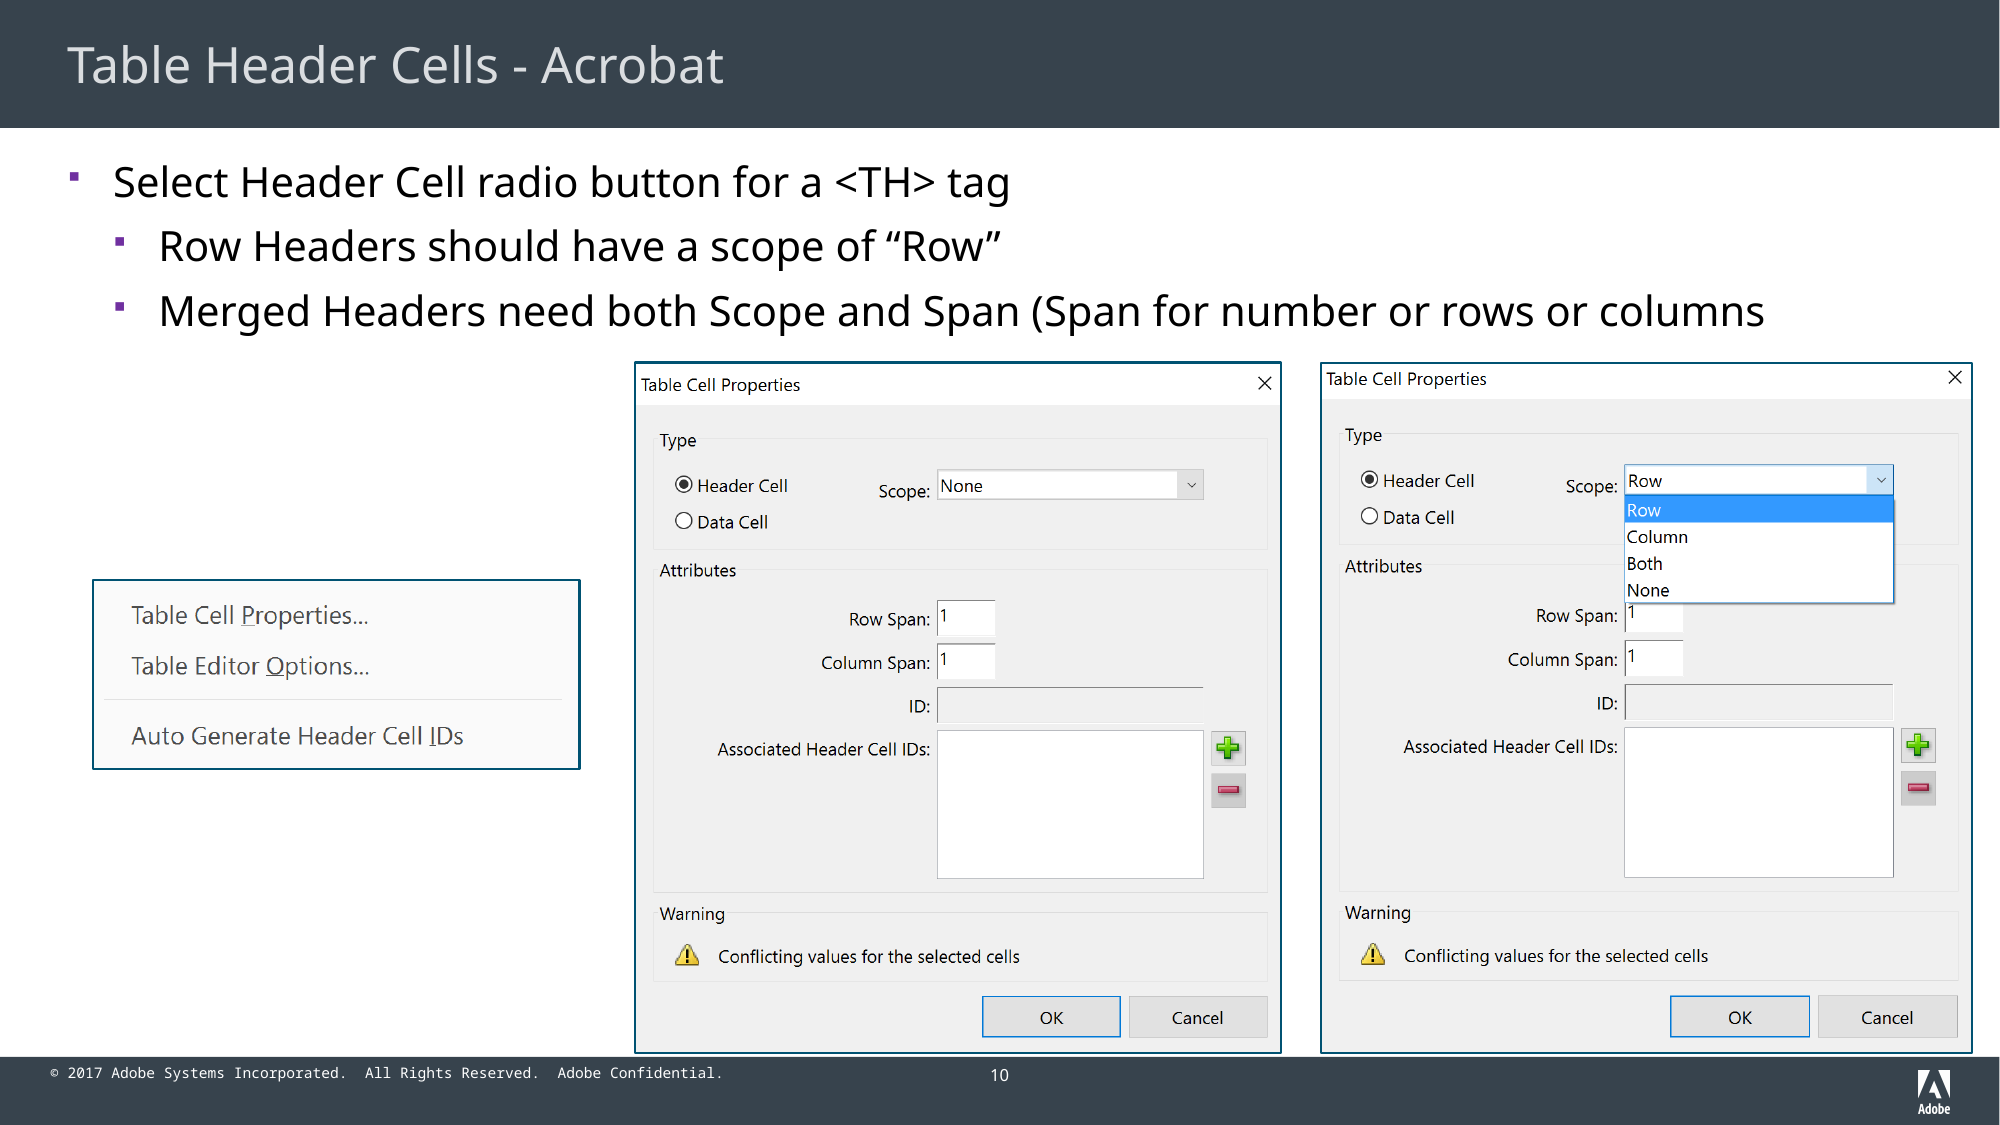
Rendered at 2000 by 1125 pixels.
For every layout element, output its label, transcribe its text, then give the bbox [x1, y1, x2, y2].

picture [1918, 1070, 1950, 1114]
list Select Header Cell radio button for a <TH> tag Row Headers should have a scope of “Row” Merged Headers need both Scope and Span (Span for number or rows or columns [49, 146, 1950, 1013]
picture [637, 365, 1279, 1051]
slide_number 10 [916, 1070, 1083, 1091]
picture [1323, 365, 1970, 1051]
title Table Header Cells - Acrobat [49, 30, 1950, 98]
picture [95, 582, 577, 767]
